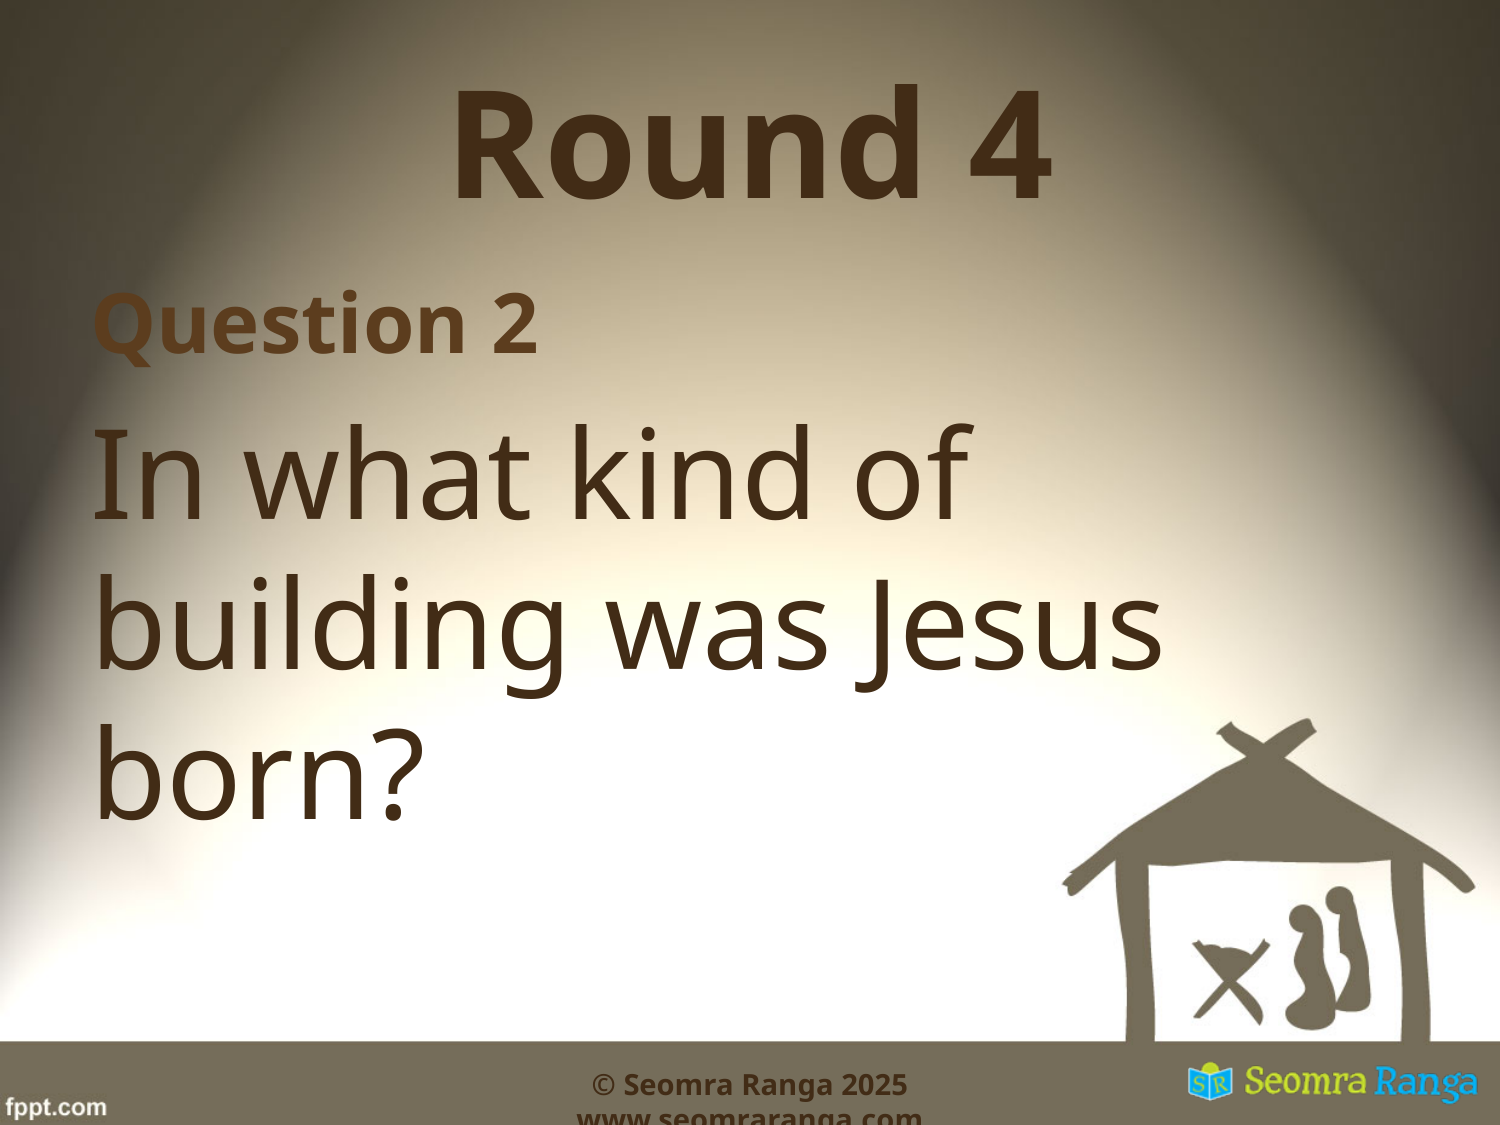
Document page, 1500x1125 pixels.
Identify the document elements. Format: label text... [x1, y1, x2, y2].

list Question 2 In what kind of building was Jesus born? [75, 262, 1425, 1005]
picture [0, 0, 1500, 1125]
title Round 4 [75, 45, 1425, 233]
text_box © Seomra Ranga 2025 www.seomraranga.com [401, 1058, 1099, 1125]
